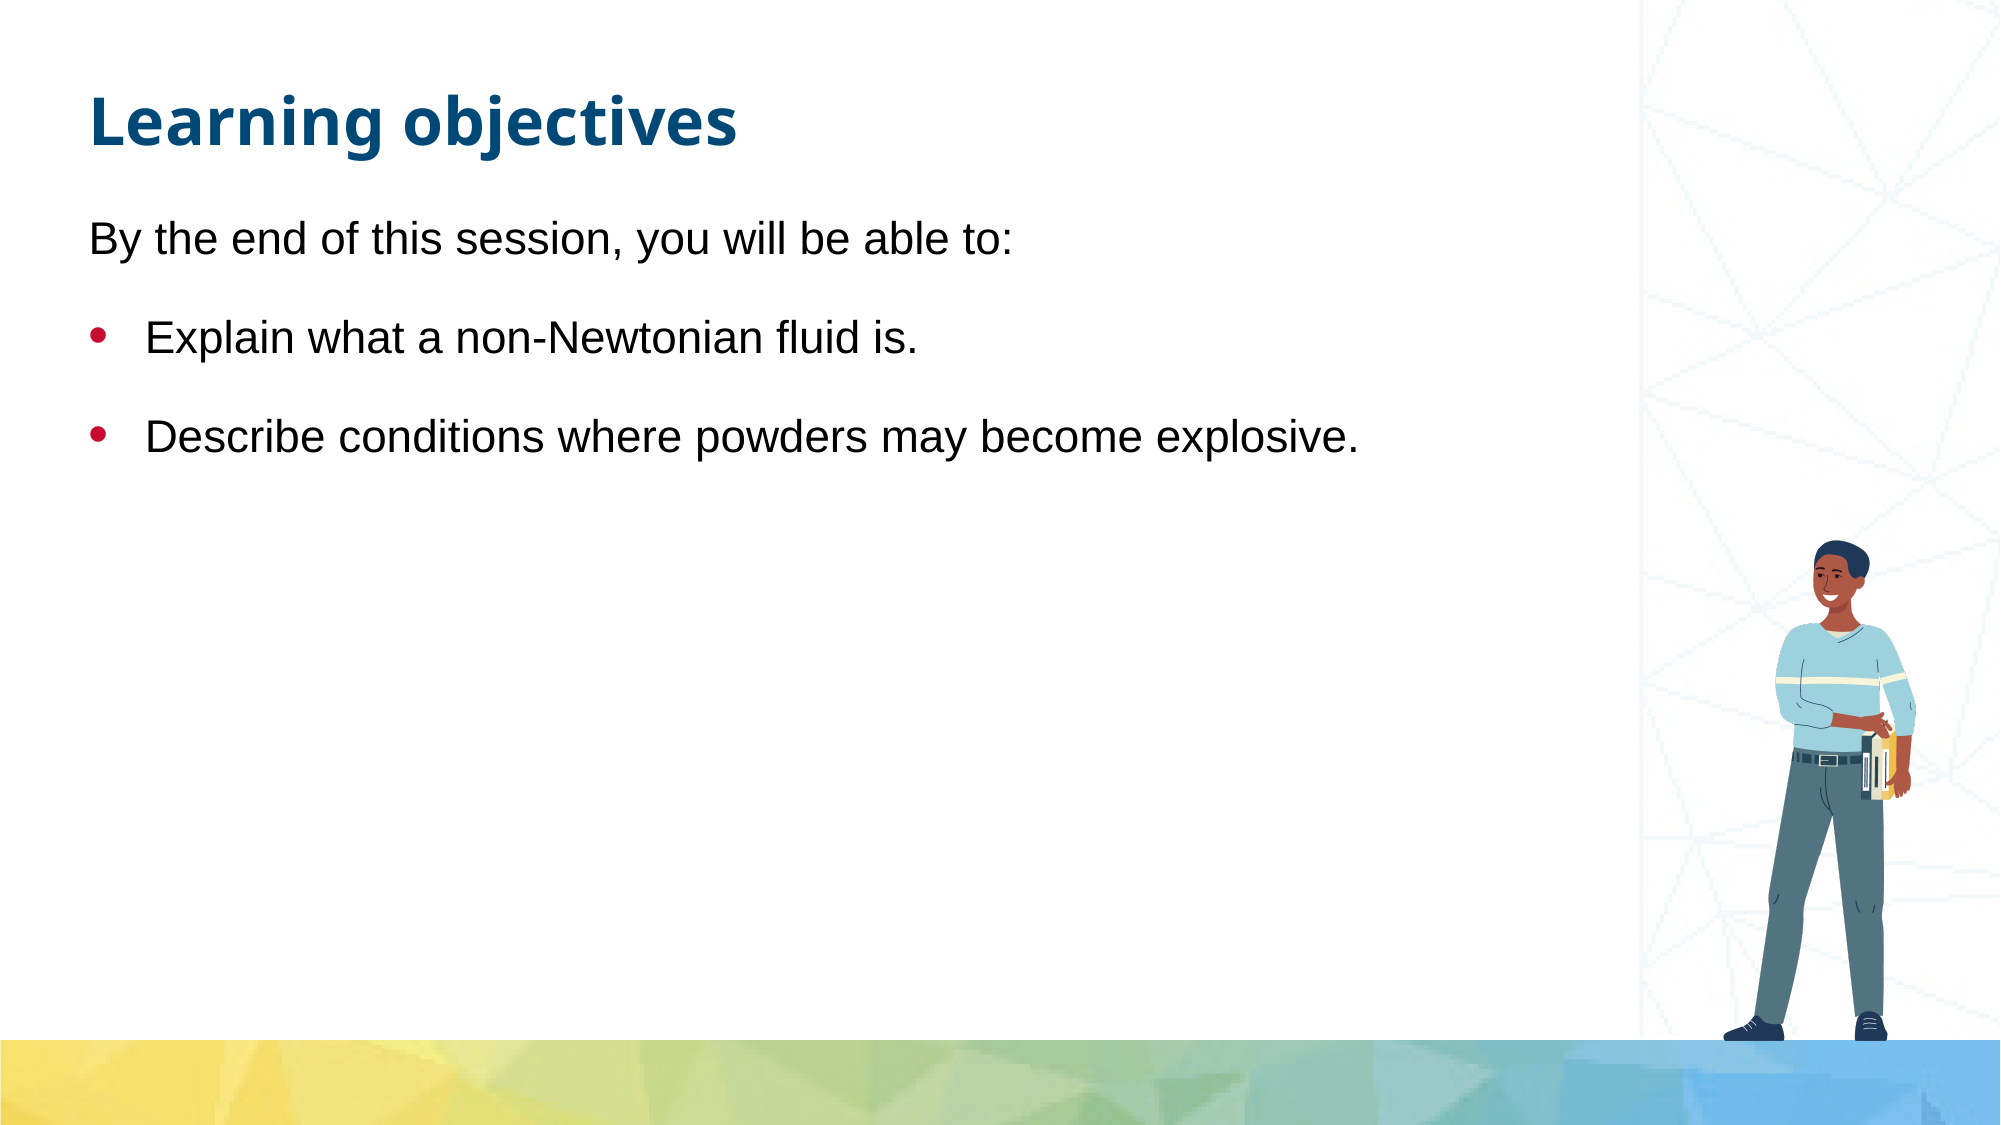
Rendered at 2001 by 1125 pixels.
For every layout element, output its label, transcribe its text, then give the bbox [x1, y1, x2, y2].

picture [0, 0, 2001, 1125]
list By the end of this session, you will be able to: Explain what a non-Newtonian fluid is. Describe conditions where powders may become explosive. [88, 206, 1565, 890]
title Learning objectives [88, 88, 1565, 161]
